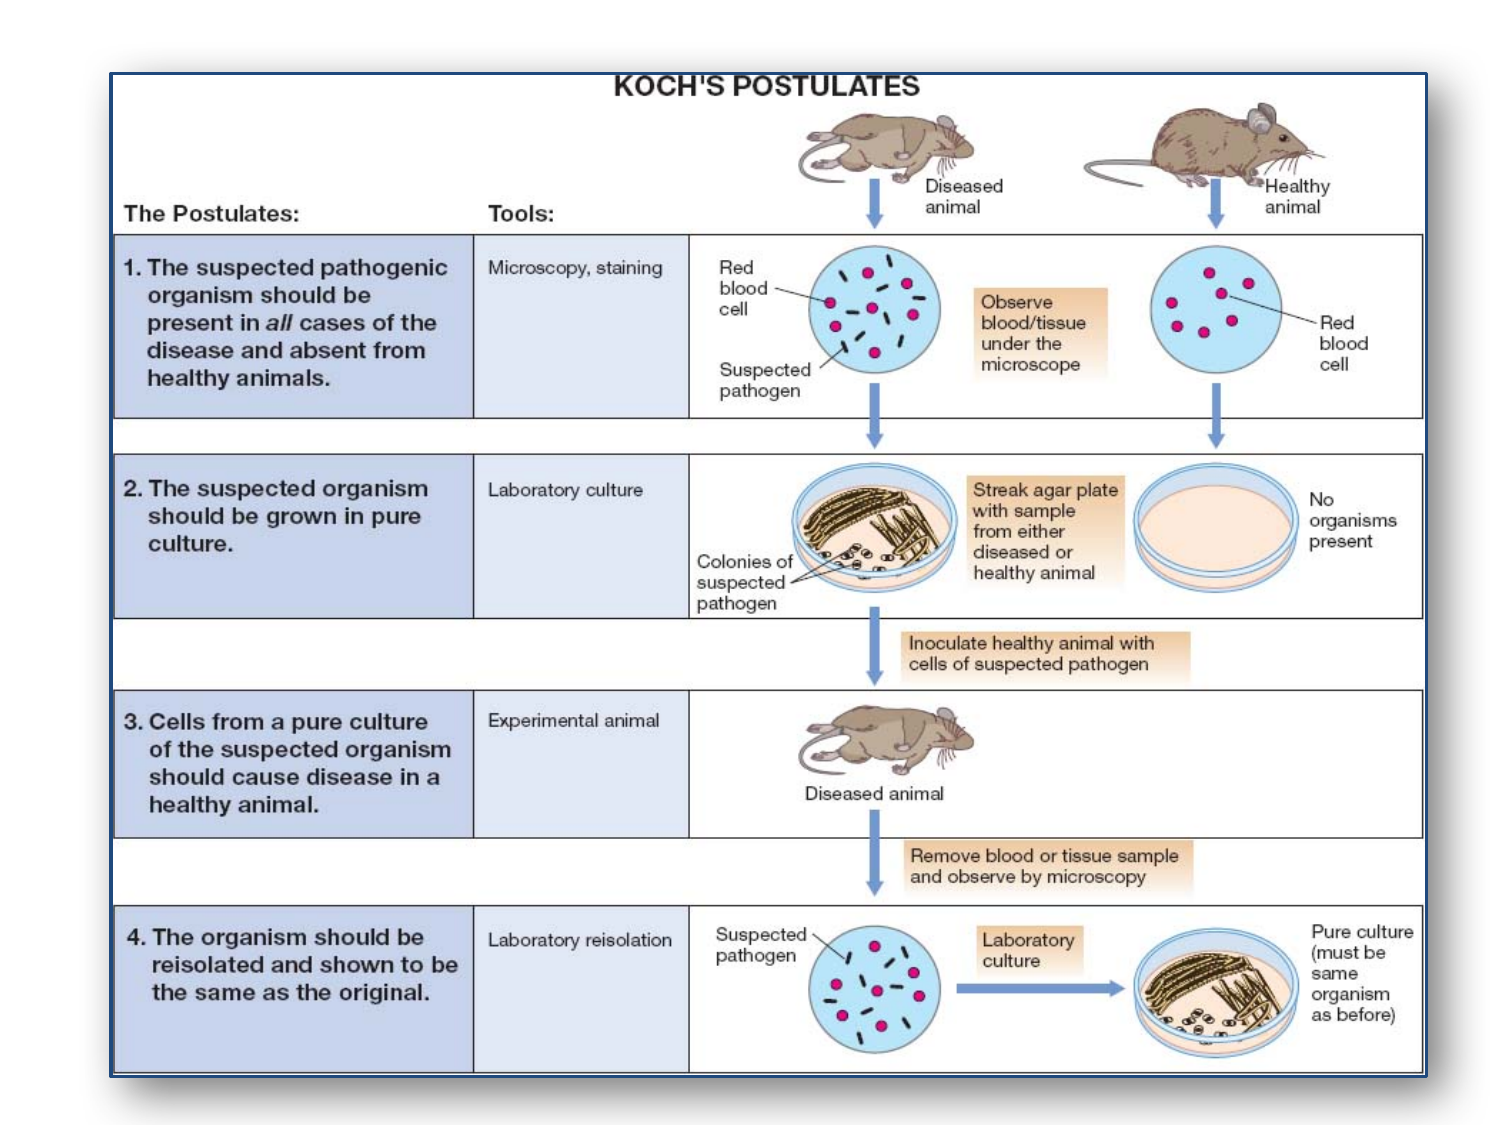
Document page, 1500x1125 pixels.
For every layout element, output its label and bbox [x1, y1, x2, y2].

picture [112, 74, 1426, 1076]
